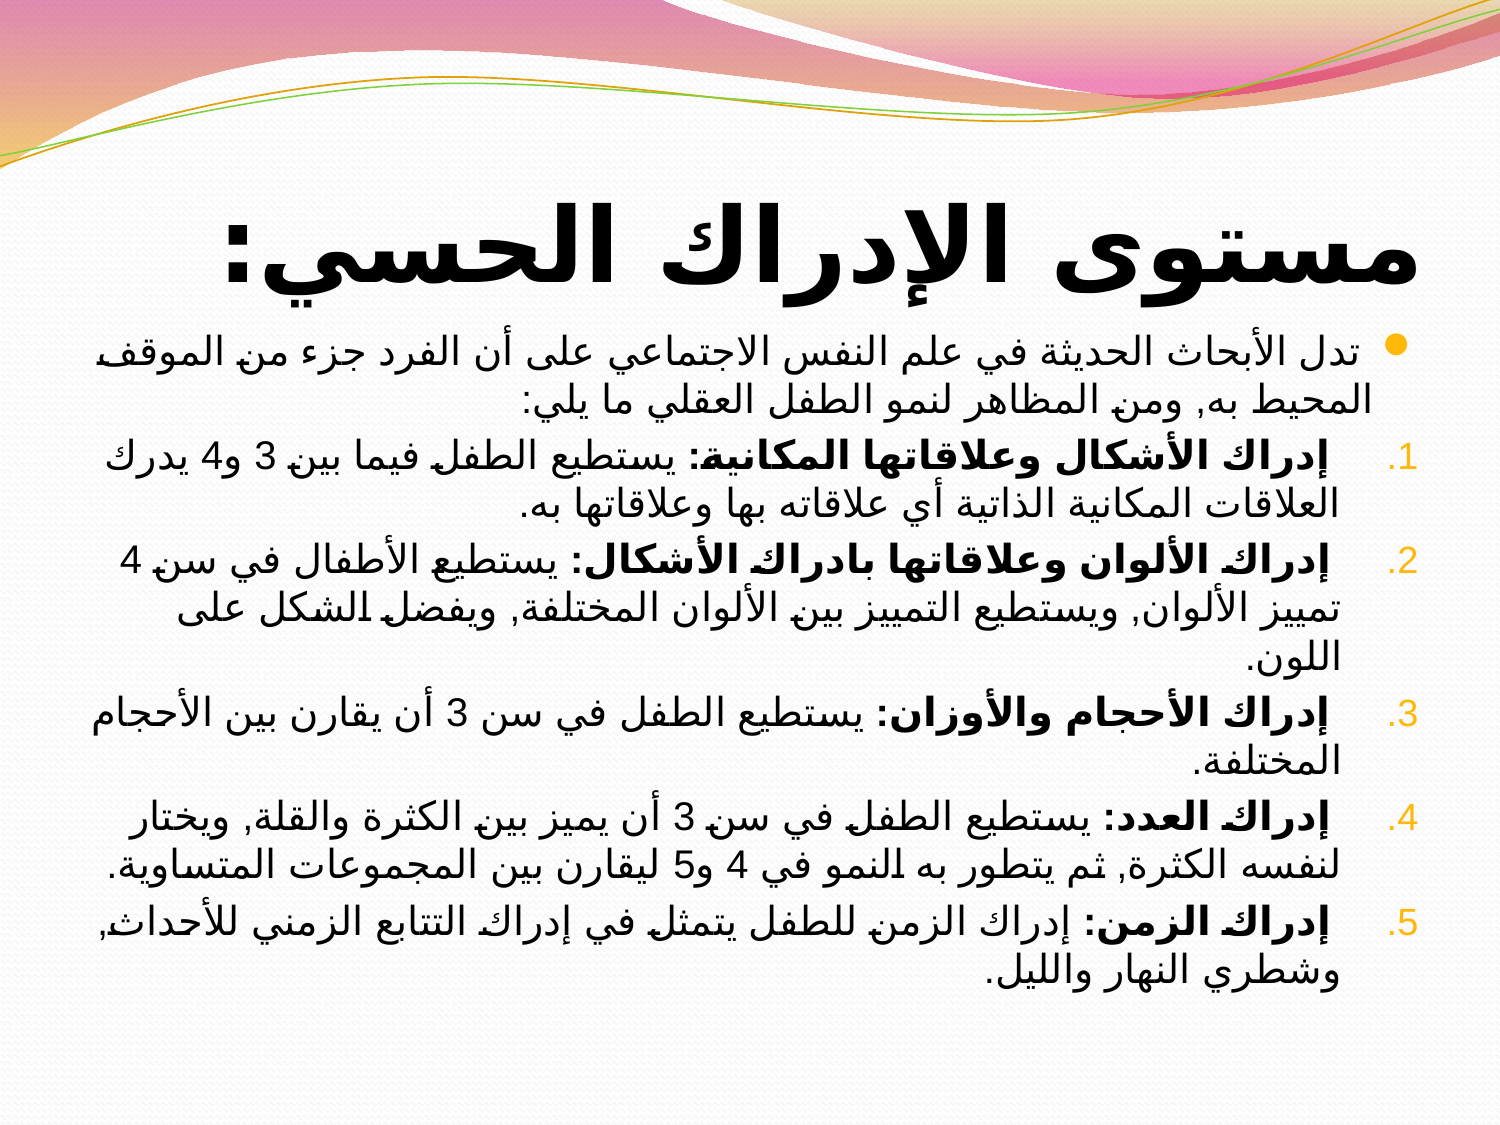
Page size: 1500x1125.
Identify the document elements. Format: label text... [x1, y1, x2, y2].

title مستوى الإدراك الحسي: [74, 115, 1426, 304]
list تدل الأبحاث الحديثة في علم النفس الاجتماعي على أن الفرد جزء من الموقف المحيط به, ومن المظاهر لنمو الطفل العقلي ما يلي: إدراك الأشكال وعلاقاتها المكانية: يستطيع الطفل فيما بين 3 و4 يدرك العلاقات المكانية الذاتية أي علاقاته بها وعلاقاتها به. إدراك الألوان وعلاقاتها بادراك الأشكال: يستطيع الأطفال في سن 4 تمييز الألوان, ويستطيع التمييز بين الألوان المختلفة, ويفضل الشكل على اللون. إدراك الأحجام والأوزان: يستطيع الطفل في سن 3 أن يقارن بين الأحجام المختلفة. إدراك العدد: يستطيع الطفل في سن 3 أن يميز بين الكثرة والقلة, ويختار لنفسه الكثرة, ثم يتطور به النمو في 4 و5 ليقارن بين المجموعات المتساوية. إدراك الزمن: إدراك الزمن للطفل يتمثل في إدراك التتابع الزمني للأحداث, وشطري النهار والليل. [74, 317, 1426, 1038]
